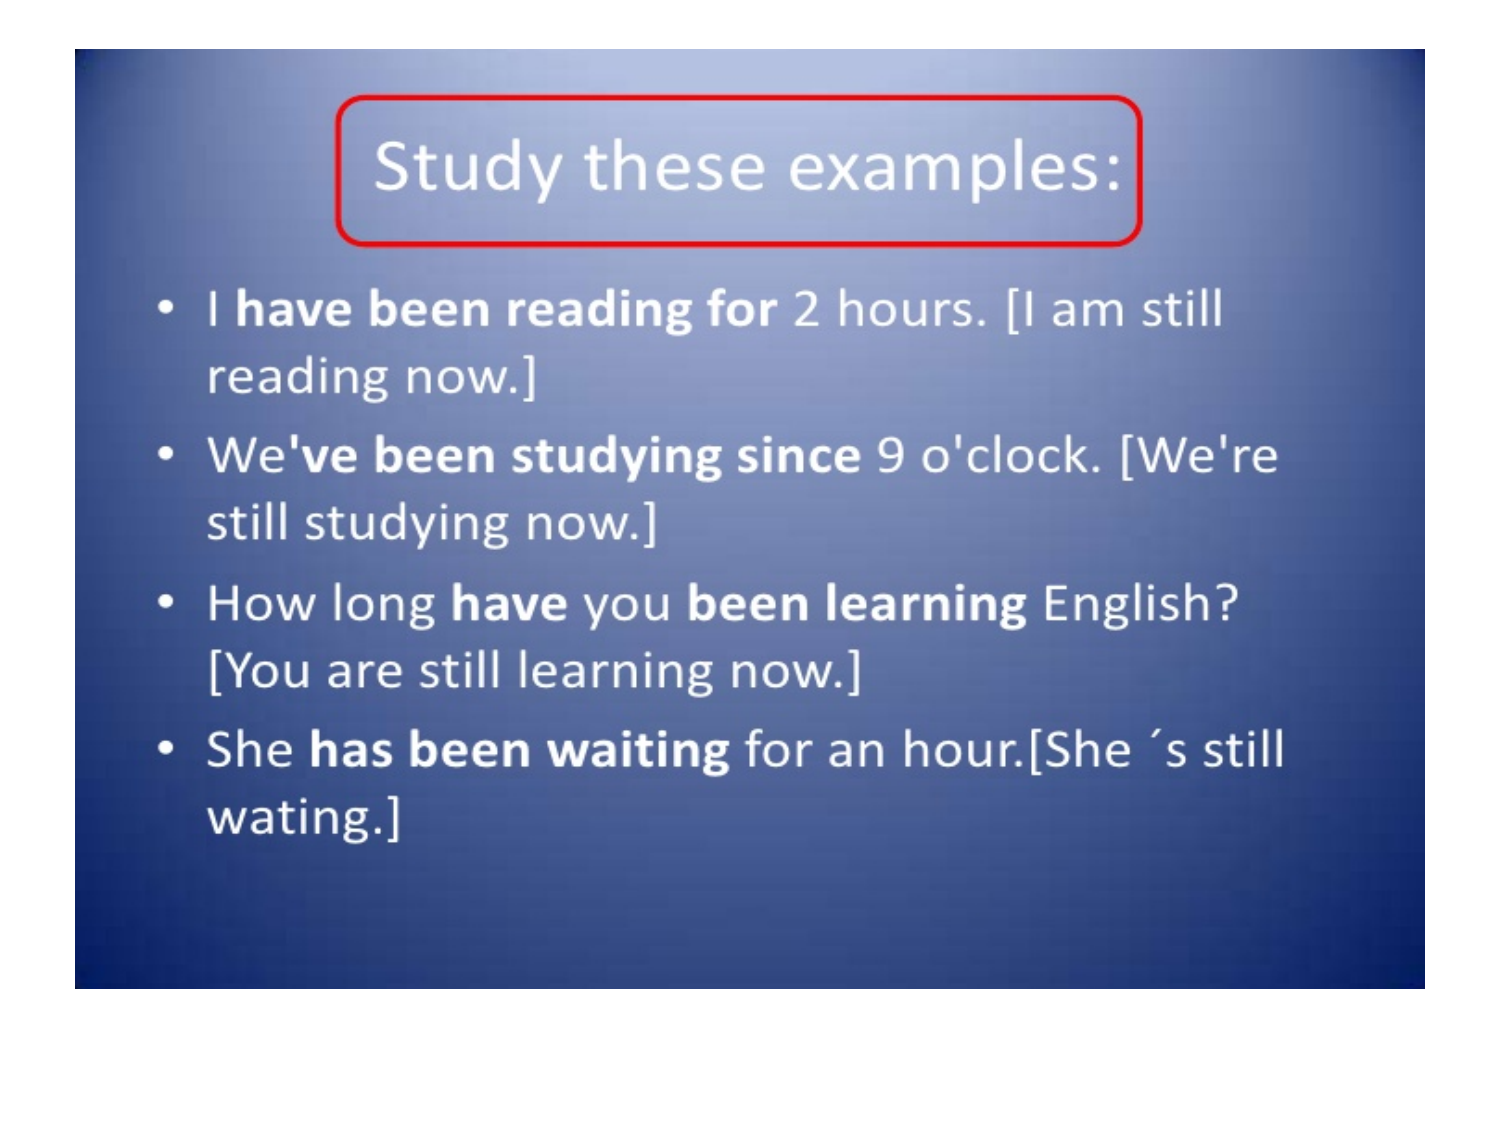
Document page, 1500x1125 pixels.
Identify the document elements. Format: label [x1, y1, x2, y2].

picture [74, 49, 1426, 990]
